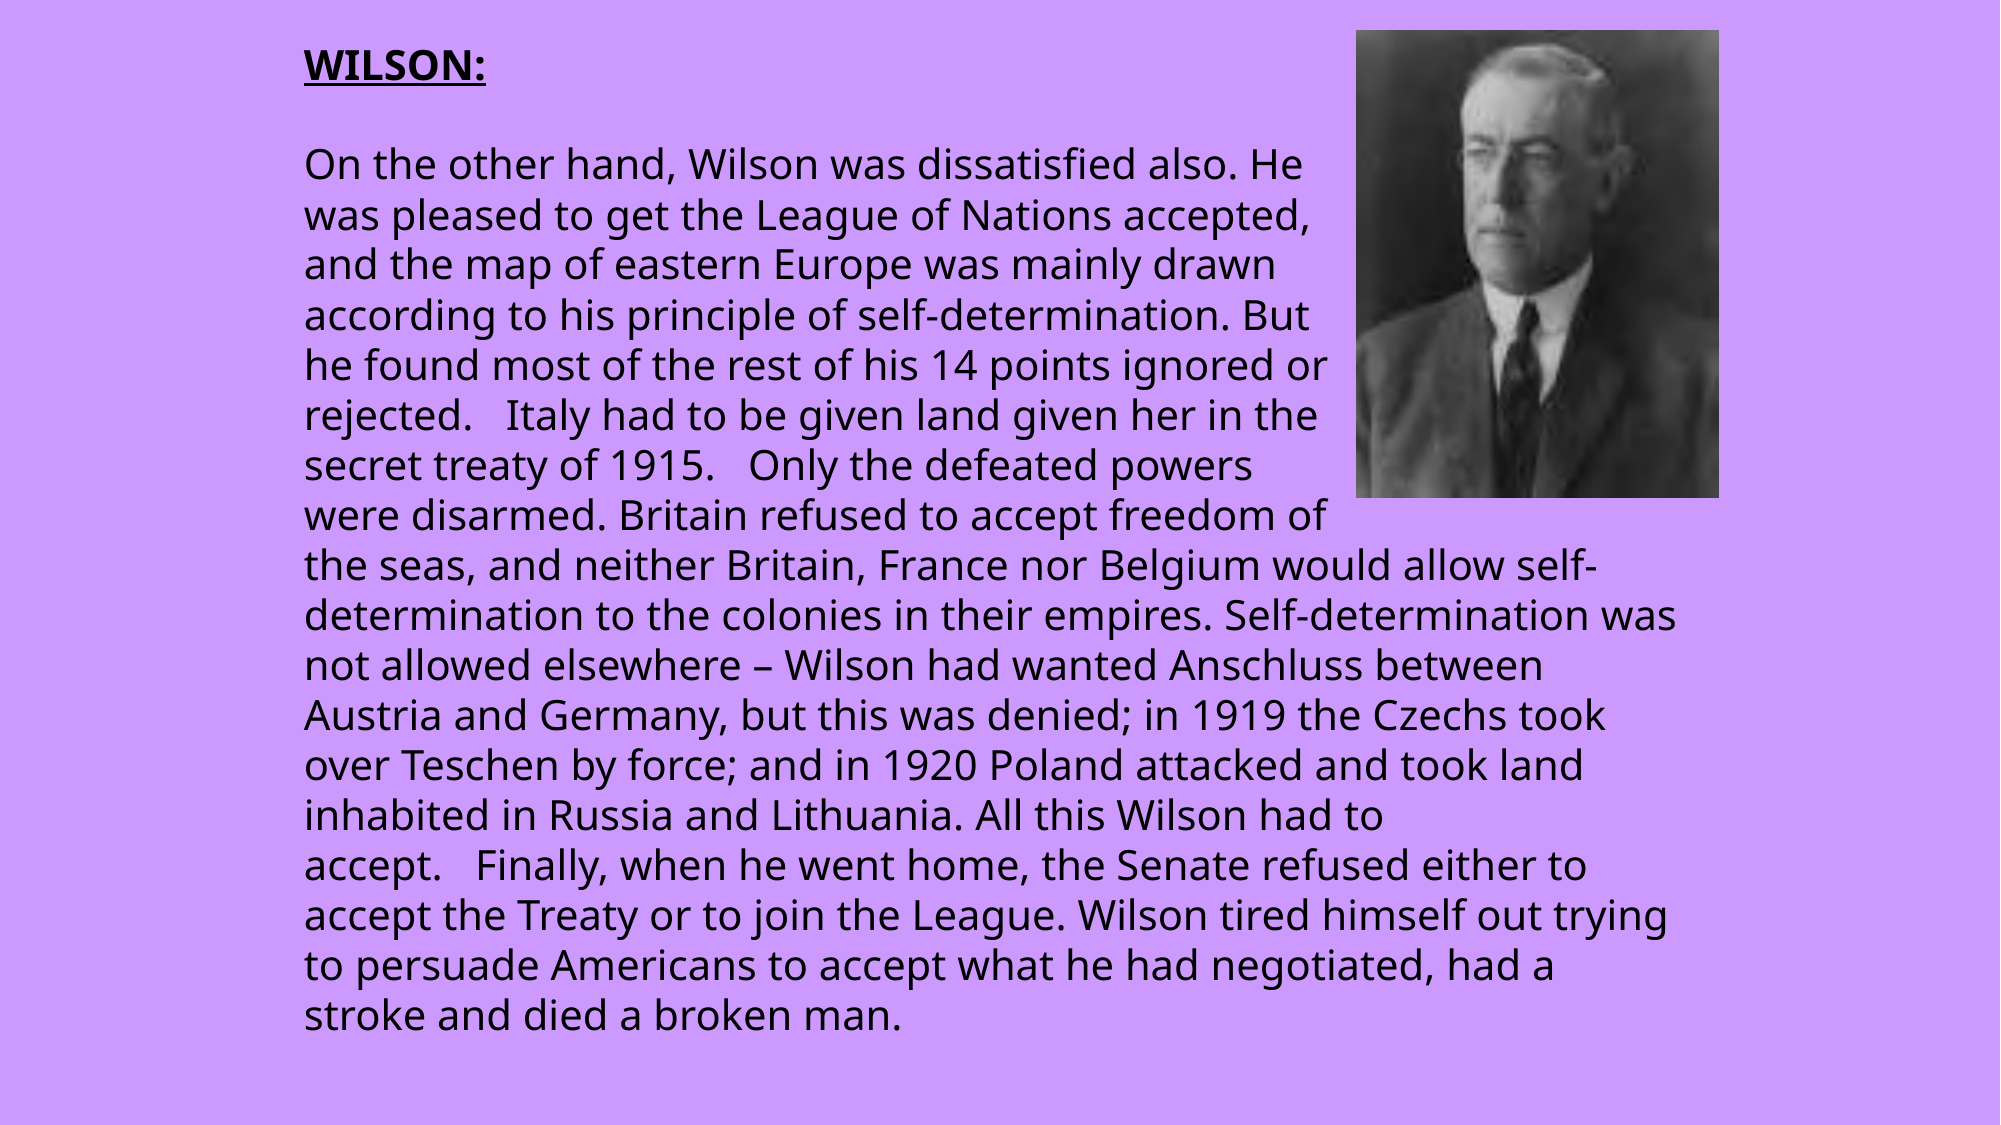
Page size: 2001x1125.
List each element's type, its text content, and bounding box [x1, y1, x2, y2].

text_box WILSON: On the other hand, Wilson was dissatisfied also. He was pleased to get the League of Nations accepted, and the map of eastern Europe was mainly drawn according to his principle of self-determination. But he found most of the rest of his 14 points ignored or rejected. Italy had to be given land given her in the secret treaty of 1915. Only the defeated powers were disarmed. Britain refused to accept freedom of the seas, and neither Britain, France nor Belgium would allow self-determination to the colonies in their empires. Self-determination was not allowed elsewhere – Wilson had wanted Anschluss between Austria and Germany, but this was denied; in 1919 the Czechs took over Teschen by force; and in 1920 Poland attacked and took land inhabited in Russia and Lithuania. All this Wilson had to accept. Finally, when he went home, the Senate refused either to accept the Treaty or to join the League. Wilson tired himself out trying to persuade Americans to accept what he had negotiated, had a stroke and died a broken man. [289, 30, 1697, 1097]
picture [1356, 30, 1719, 498]
